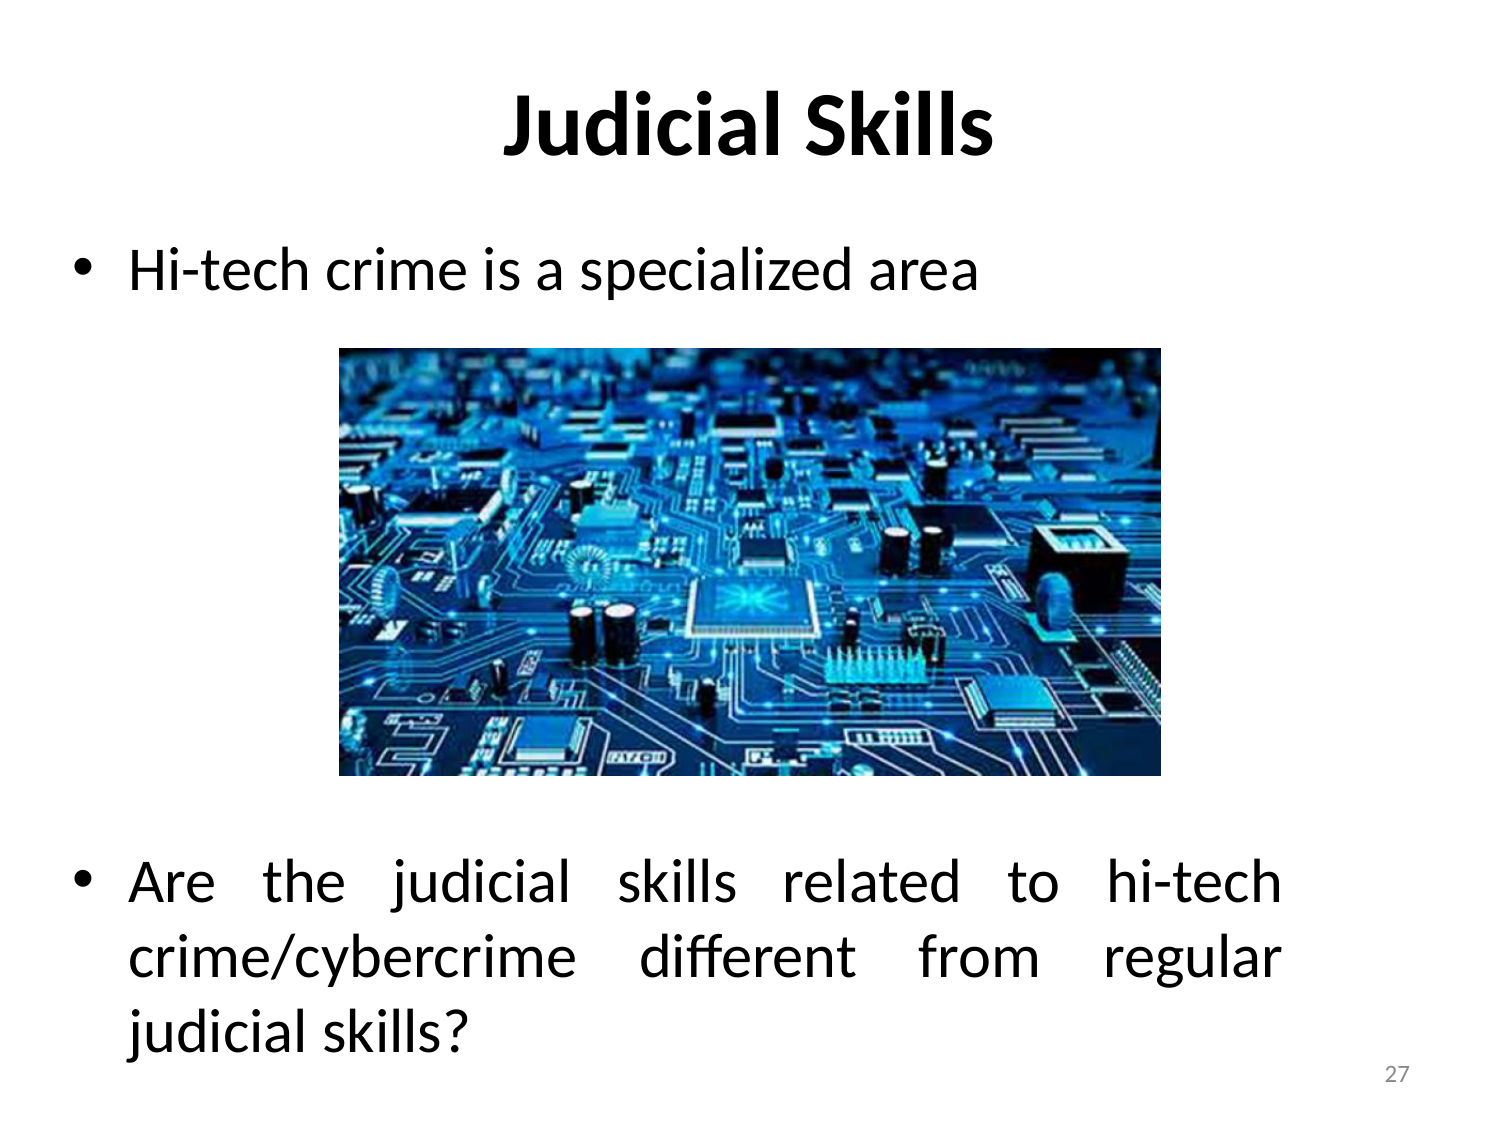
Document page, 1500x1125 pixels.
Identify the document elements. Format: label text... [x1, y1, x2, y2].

picture [338, 348, 1162, 777]
title Judicial Skills [75, 24, 1425, 213]
text_box Hi-tech crime is a specialized area Are the judicial skills related to hi-tech crime/cybercrime different from regular judicial skills? [57, 220, 1300, 1097]
slide_number 27 [1074, 1042, 1425, 1103]
